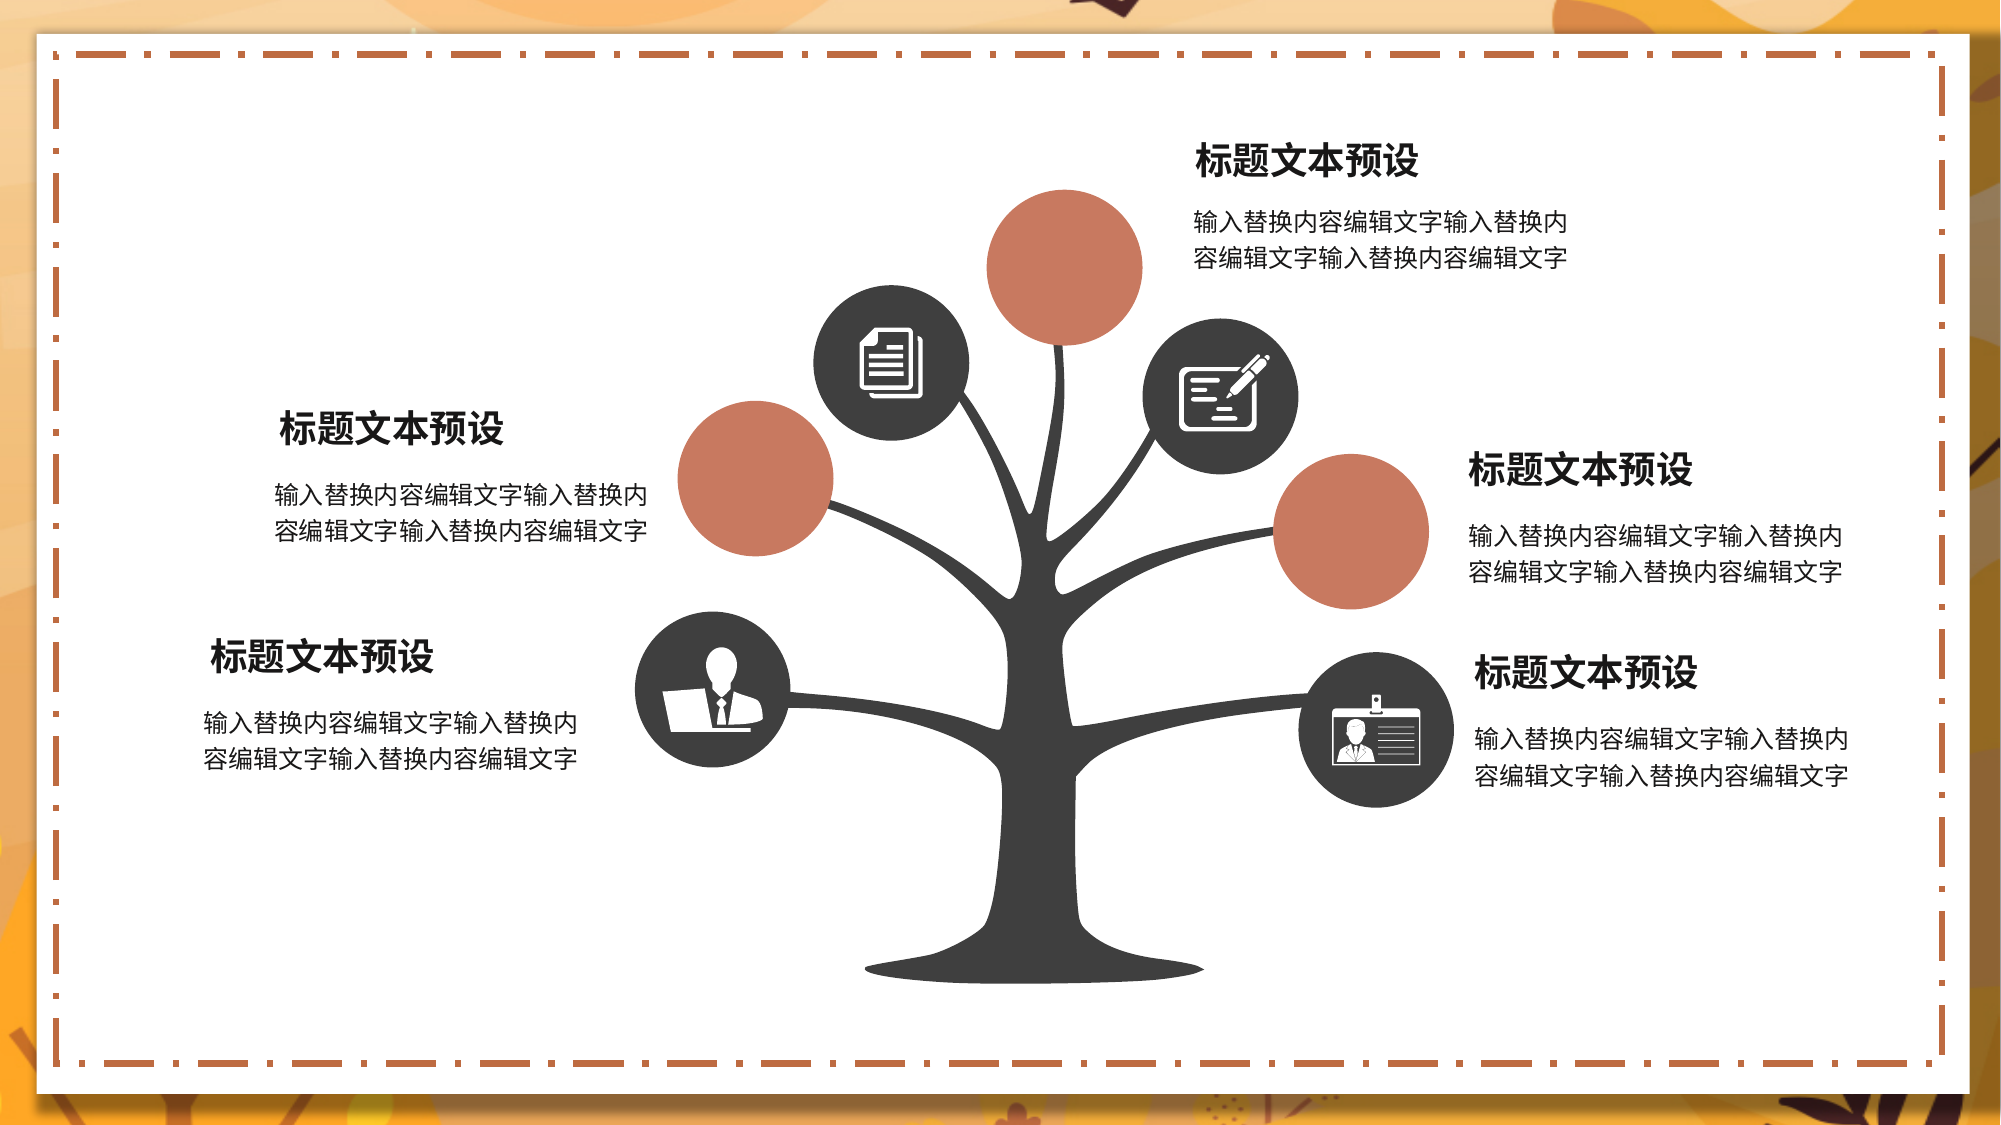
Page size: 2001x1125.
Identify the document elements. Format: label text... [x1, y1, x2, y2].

text_box 标题文本预设 [1459, 641, 1890, 711]
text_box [813, 285, 970, 441]
text_box 输入替换内容编辑文字输入替换内容编辑文字输入替换内容编辑文字 [1179, 193, 1599, 303]
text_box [634, 611, 791, 768]
text_box 输入替换内容编辑文字输入替换内容编辑文字输入替换内容编辑文字 [259, 466, 680, 576]
slide_number [1412, 1042, 1863, 1103]
text_box [680, 400, 834, 557]
text_box 标题文本预设 [1454, 438, 1885, 508]
text_box 标题文本预设 [195, 625, 626, 695]
picture [0, 0, 2000, 1125]
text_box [1298, 652, 1454, 808]
text_box 输入替换内容编辑文字输入替换内容编辑文字输入替换内容编辑文字 [189, 694, 610, 804]
text_box 输入替换内容编辑文字输入替换内容编辑文字输入替换内容编辑文字 [1454, 508, 1874, 617]
text_box 输入替换内容编辑文字输入替换内容编辑文字输入替换内容编辑文字 [1459, 711, 1880, 820]
text_box [791, 345, 1298, 984]
text_box 标题文本预设 [265, 397, 696, 467]
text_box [1142, 318, 1299, 475]
text_box [986, 189, 1143, 346]
text_box 标题文本预设 [1180, 129, 1612, 199]
text_box [1273, 453, 1430, 610]
